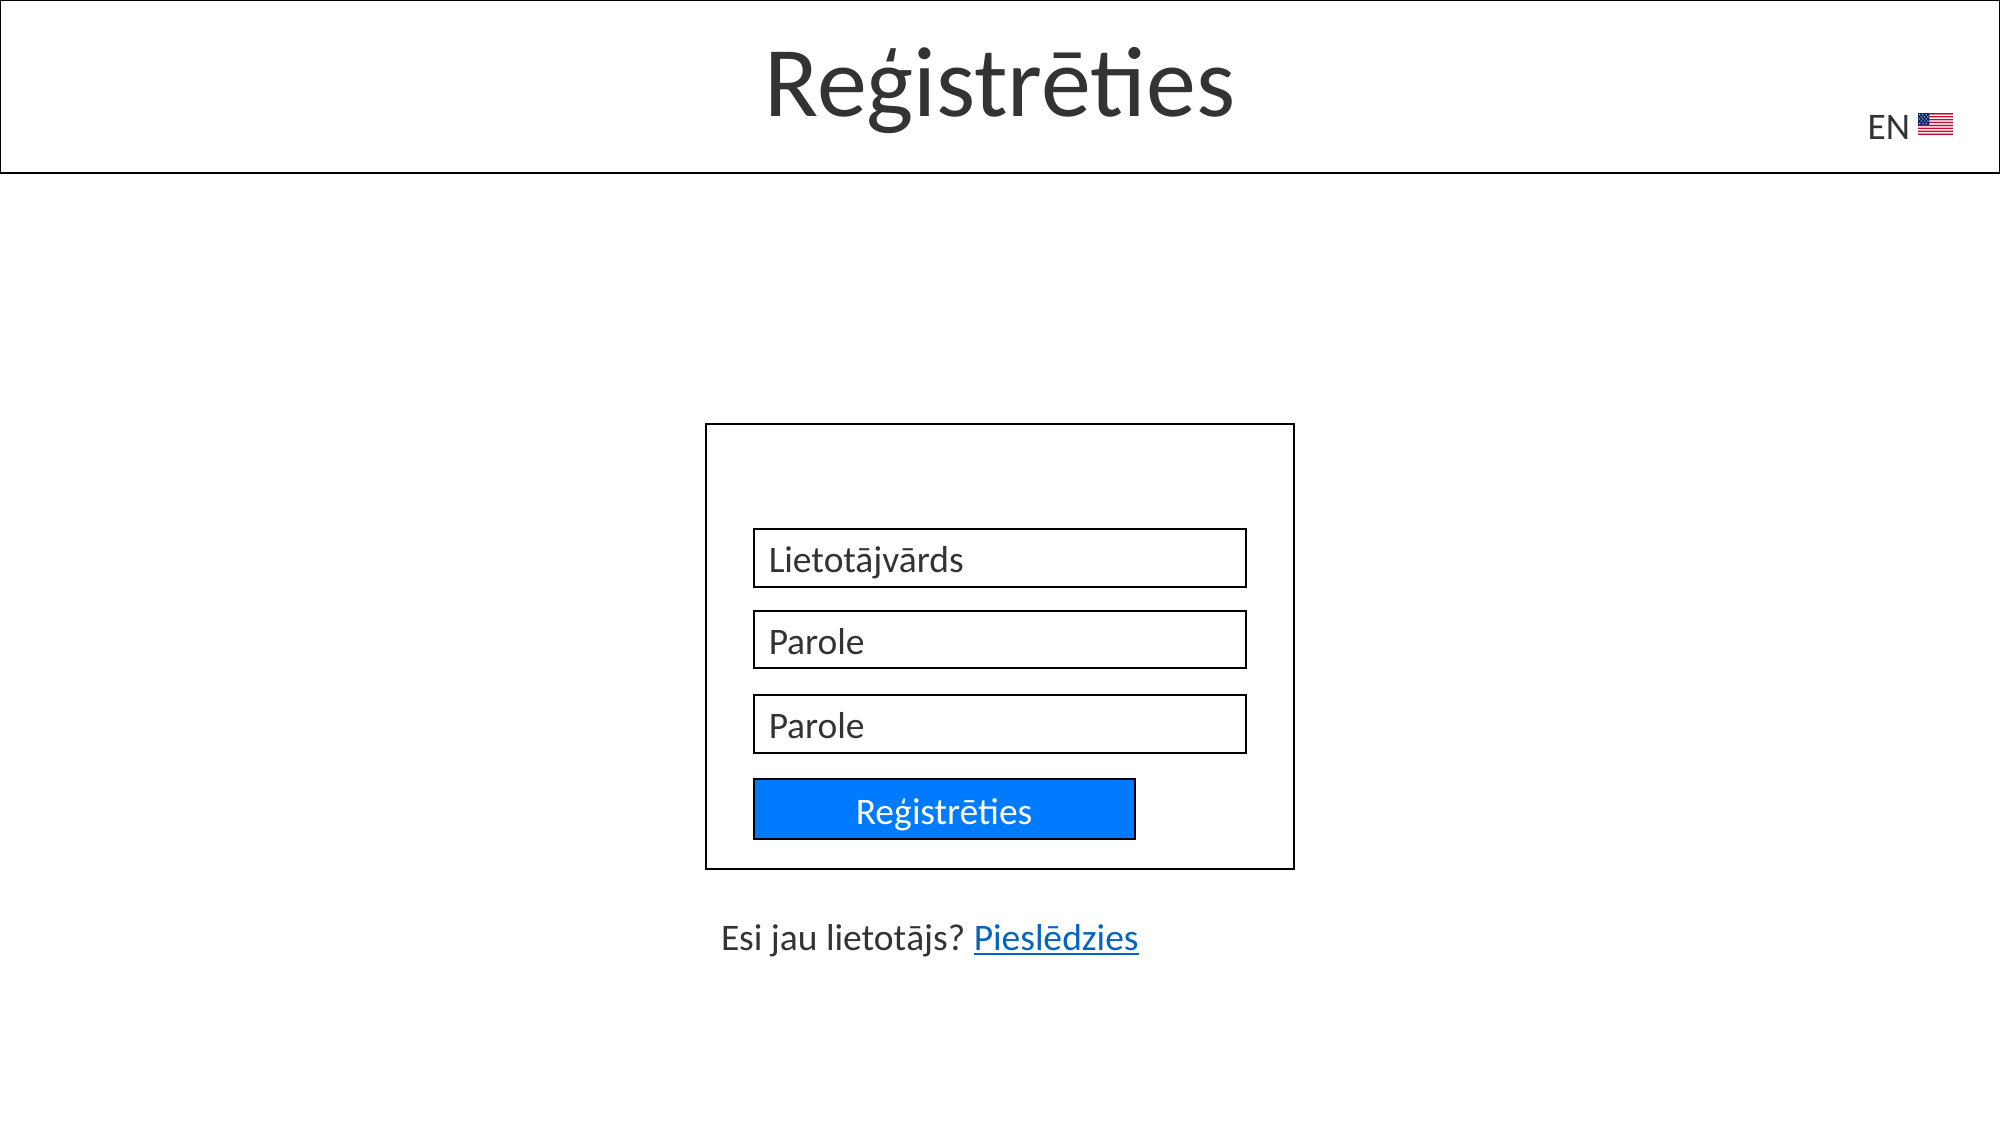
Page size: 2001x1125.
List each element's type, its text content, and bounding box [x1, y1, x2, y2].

picture [1918, 113, 1953, 135]
text_box Reģistrēties [535, 39, 1465, 115]
text_box Parole [753, 610, 1247, 669]
text_box Parole [753, 694, 1247, 754]
text_box Reģistrēties [753, 778, 1136, 840]
text_box Esi jau lietotājs? Pieslēdzies [705, 905, 1199, 965]
text_box EN [1853, 94, 1926, 155]
text_box [705, 423, 1295, 870]
text_box [0, 0, 2000, 174]
text_box Lietotājvārds [753, 528, 1247, 588]
